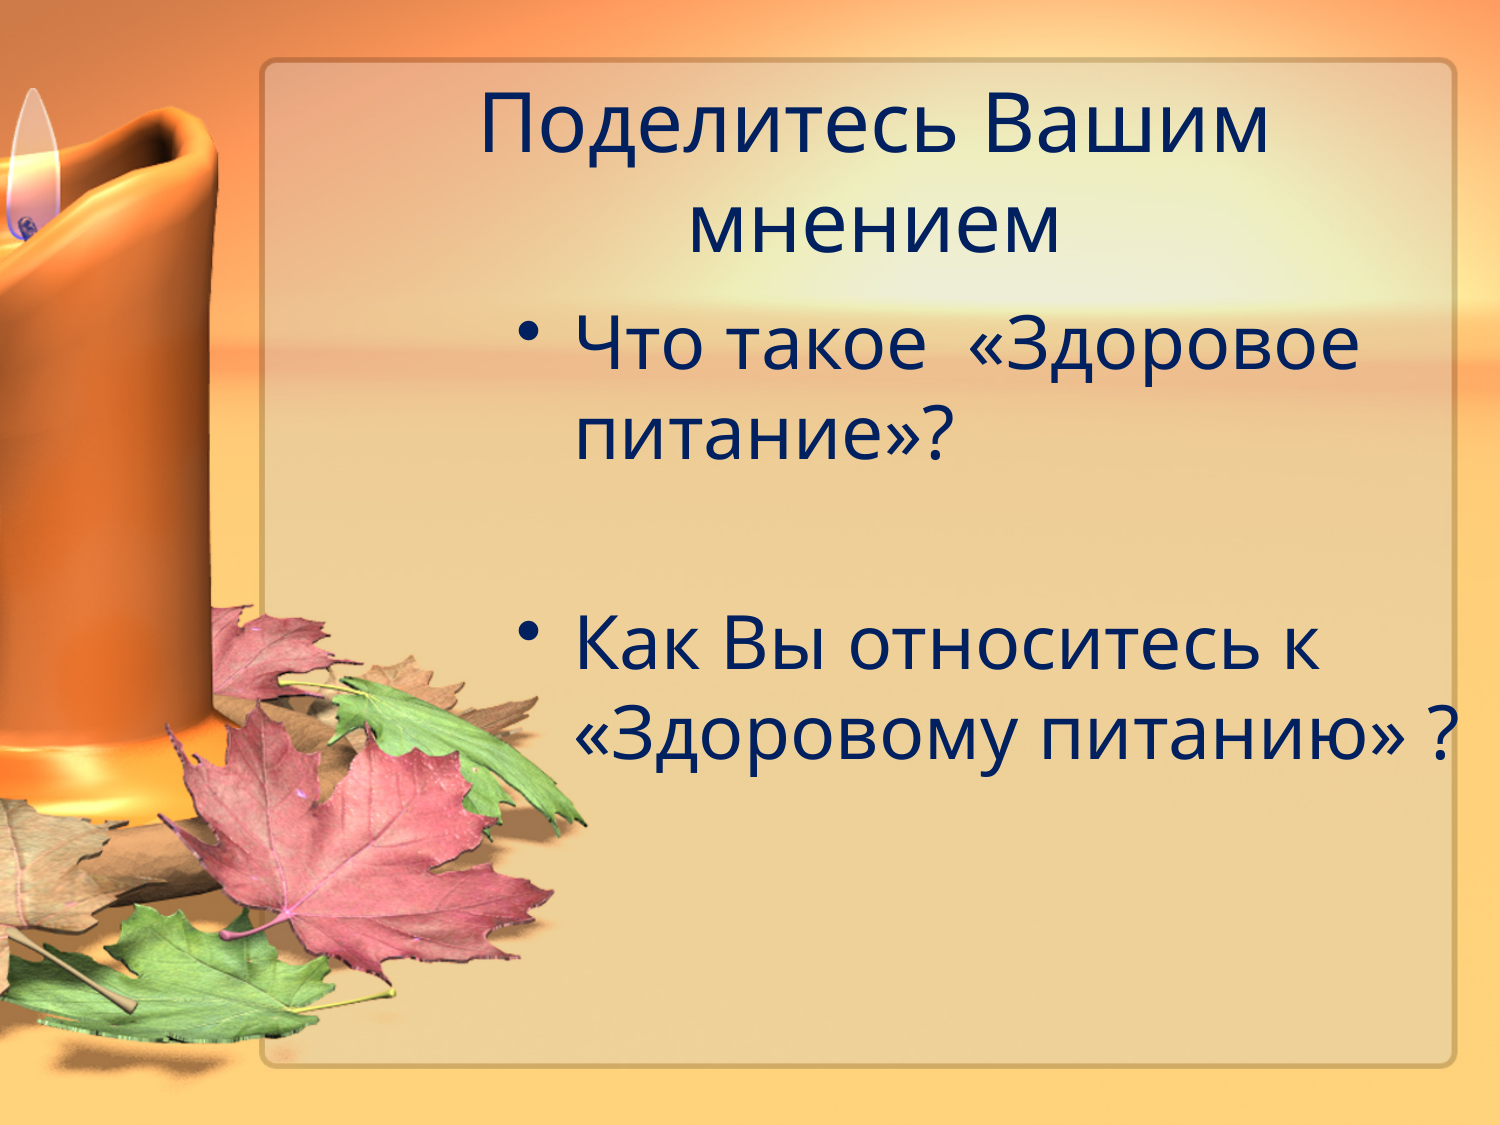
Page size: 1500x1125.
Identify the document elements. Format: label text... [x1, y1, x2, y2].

title Поделитесь Вашим мнением [287, 75, 1463, 263]
picture [0, 0, 1500, 1125]
list Что такое «Здоровое питание»? Как Вы относитесь к «Здоровому питанию» ? [501, 287, 1500, 917]
